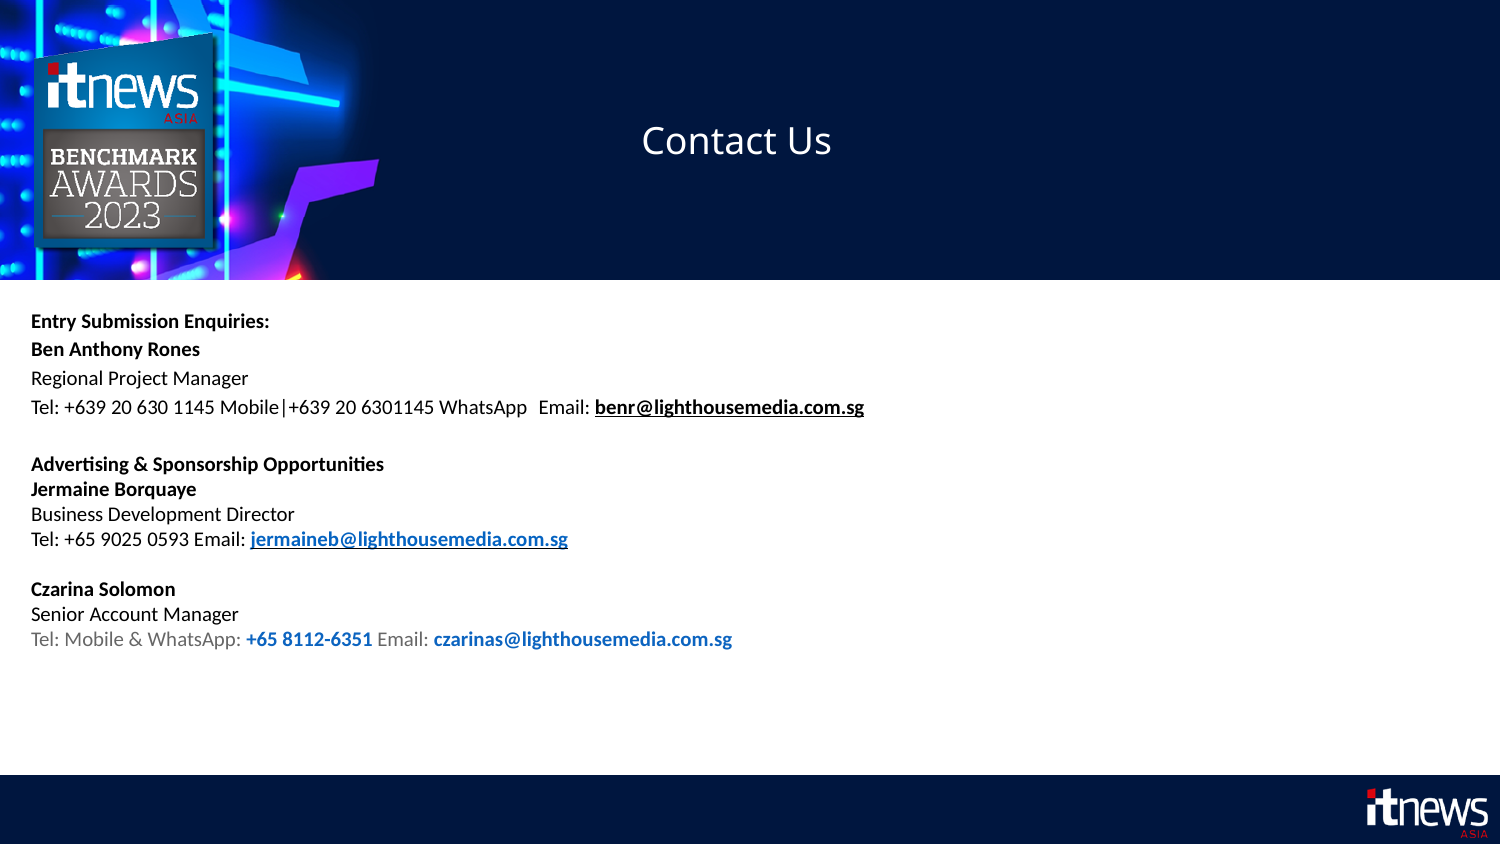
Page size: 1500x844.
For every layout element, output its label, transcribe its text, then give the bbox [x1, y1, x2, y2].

text_box Entry Submission Enquiries: Ben Anthony Rones Regional Project Manager Tel: +639 20 630 1145 Mobile|+639 20 6301145 WhatsApp Email: benr@lighthousemedia.com.sg Advertising & Sponsorship Opportunities Jermaine Borquaye Business Development Director Tel: +65 9025 0593 Email: jermaineb@lighthousemedia.com.sg Czarina Solomon Senior Account Manager Tel: Mobile & WhatsApp: +65 8112-6351 Email: czarinas@lighthousemedia.com.sg [16, 280, 1442, 775]
picture [0, 775, 1500, 844]
picture [0, 0, 1500, 280]
